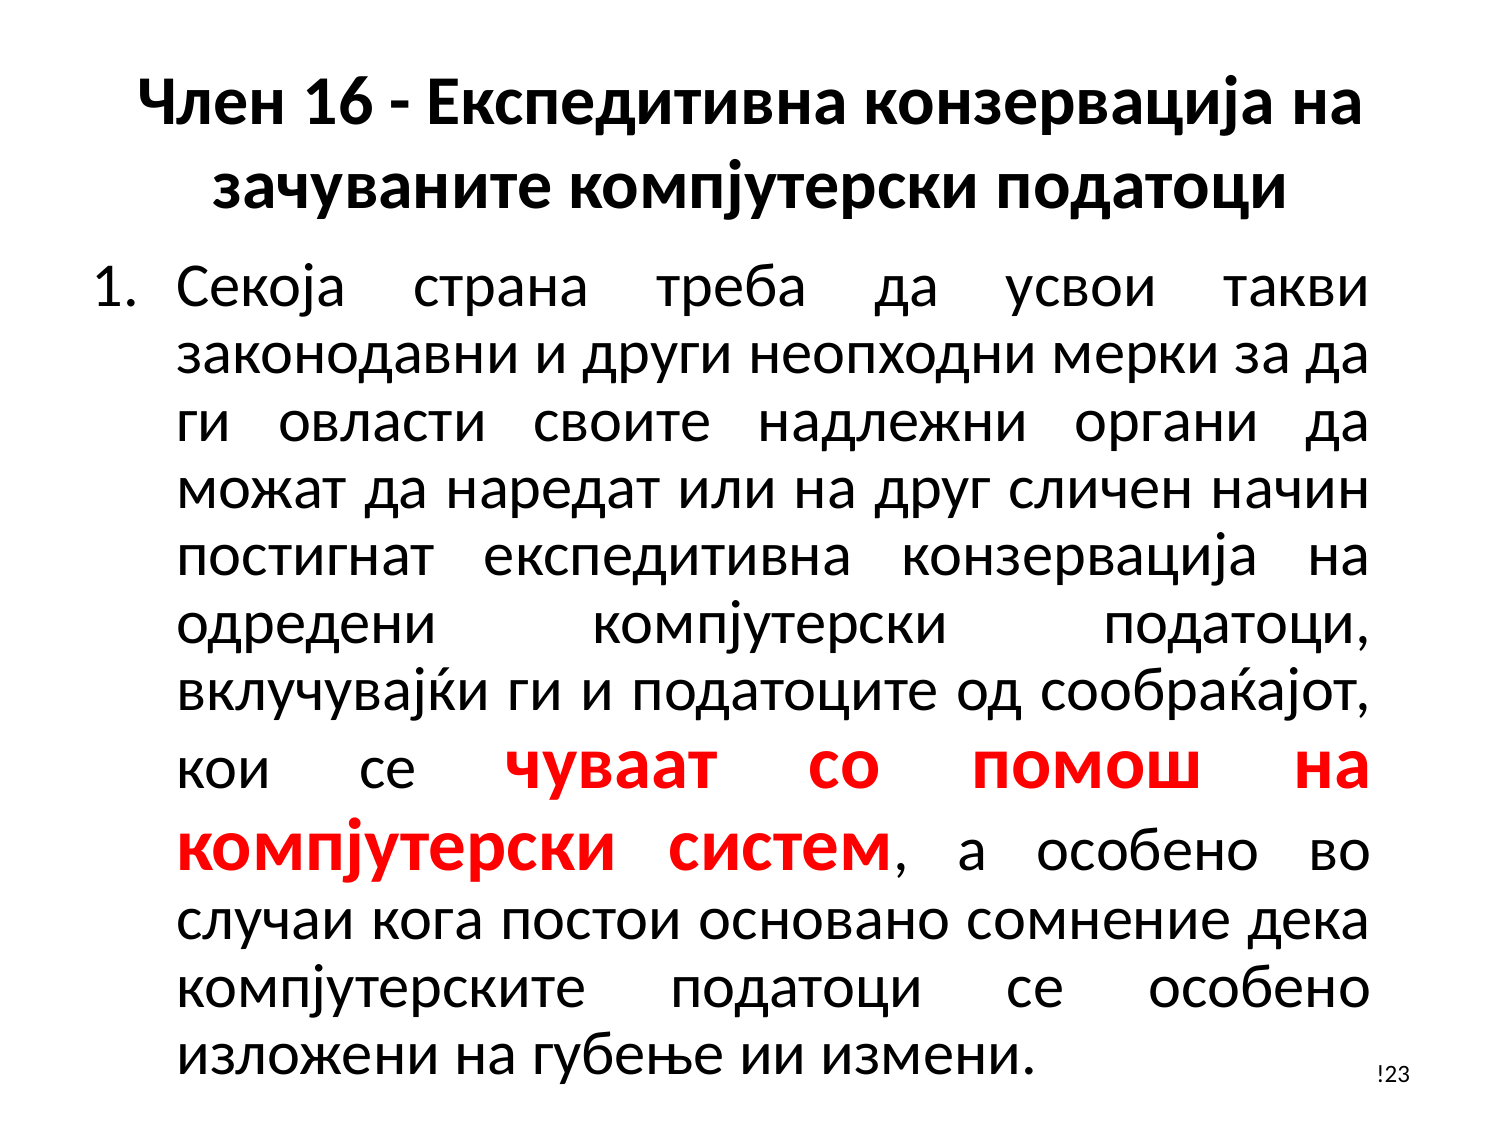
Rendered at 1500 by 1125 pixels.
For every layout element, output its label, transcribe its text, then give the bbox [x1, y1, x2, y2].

list Секоја страна треба да усвои такви законодавни и други неопходни мерки за да ги овласти своите надлежни органи да можат да наредат или на друг сличен начин постигнат експедитивна конзервација на одредени компјутерски податоци, вклучувајќи ги и податоците од сообраќајот, кои се чуваат со помош на компјутерски систем, а особено во случаи кога постои основано сомнение дека компјутерските податоци се особено изложени на губење ии измени. [76, 244, 1388, 977]
slide_number !23 [1074, 1042, 1425, 1103]
title Член 16 - Експедитивна конзервација на зачуваните компјутерски податоци [76, 44, 1426, 232]
